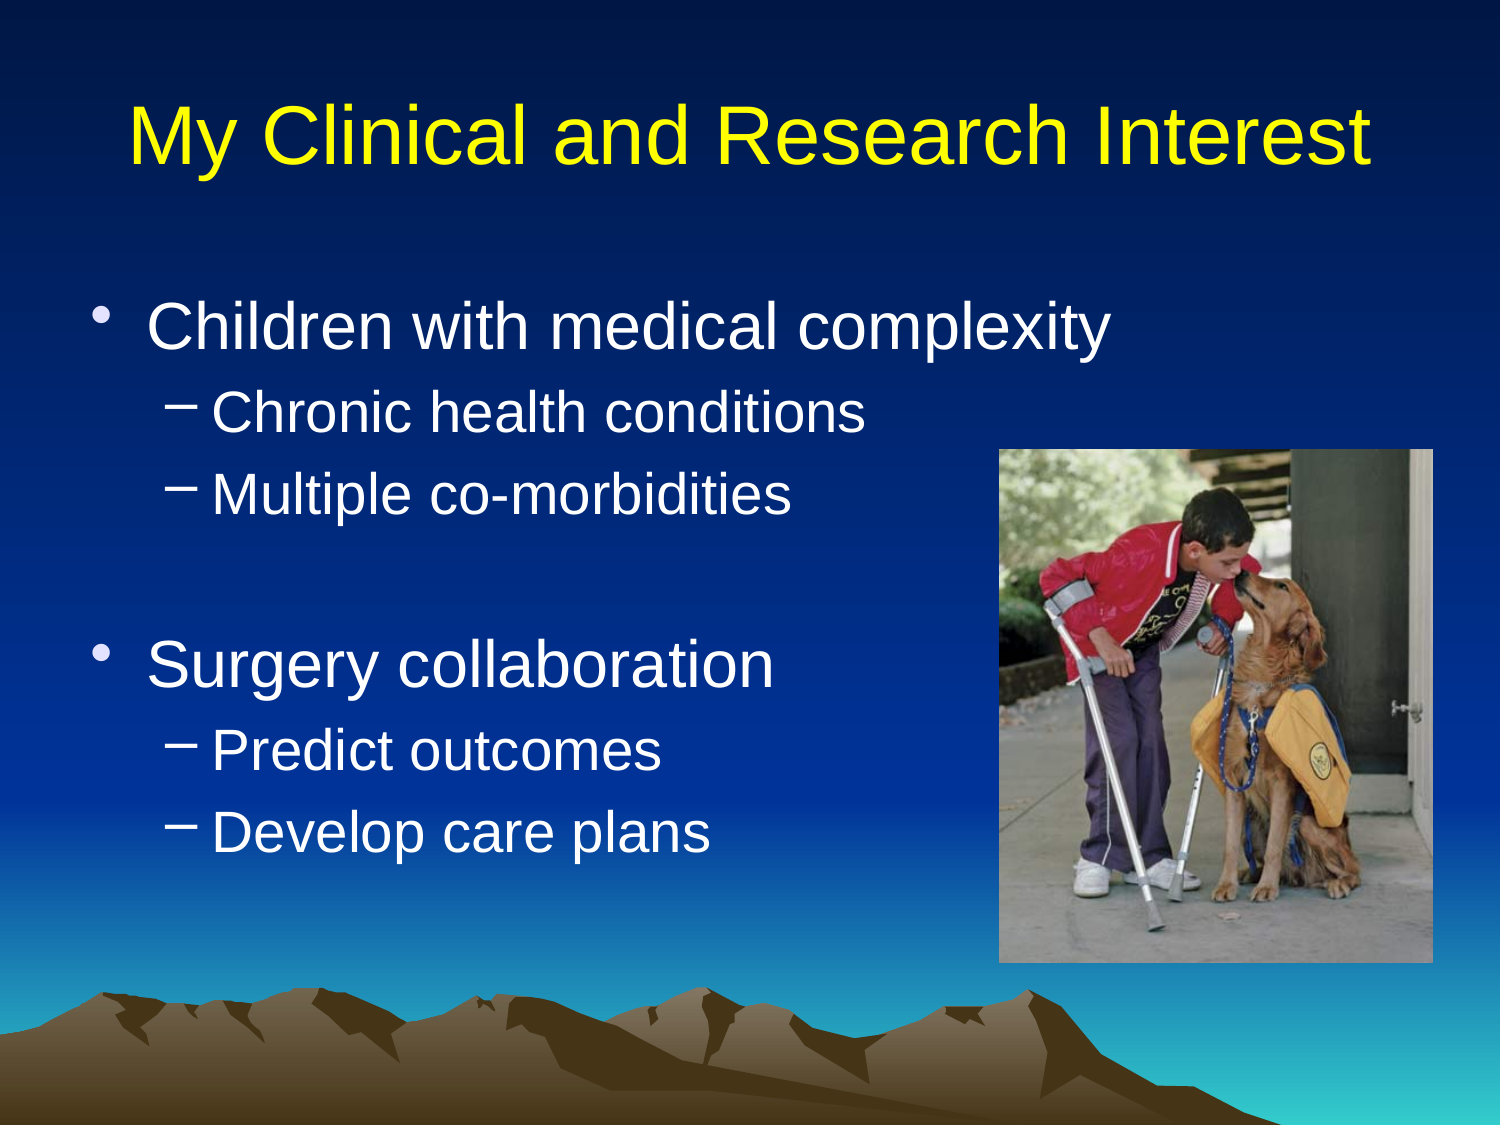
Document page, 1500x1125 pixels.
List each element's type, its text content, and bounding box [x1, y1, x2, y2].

list Children with medical complexity Chronic health conditions Multiple co-morbidities Surgery collaboration Predict outcomes Develop care plans [74, 274, 1188, 1013]
picture [999, 449, 1434, 963]
title My Clinical and Research Interest [0, 37, 1500, 226]
